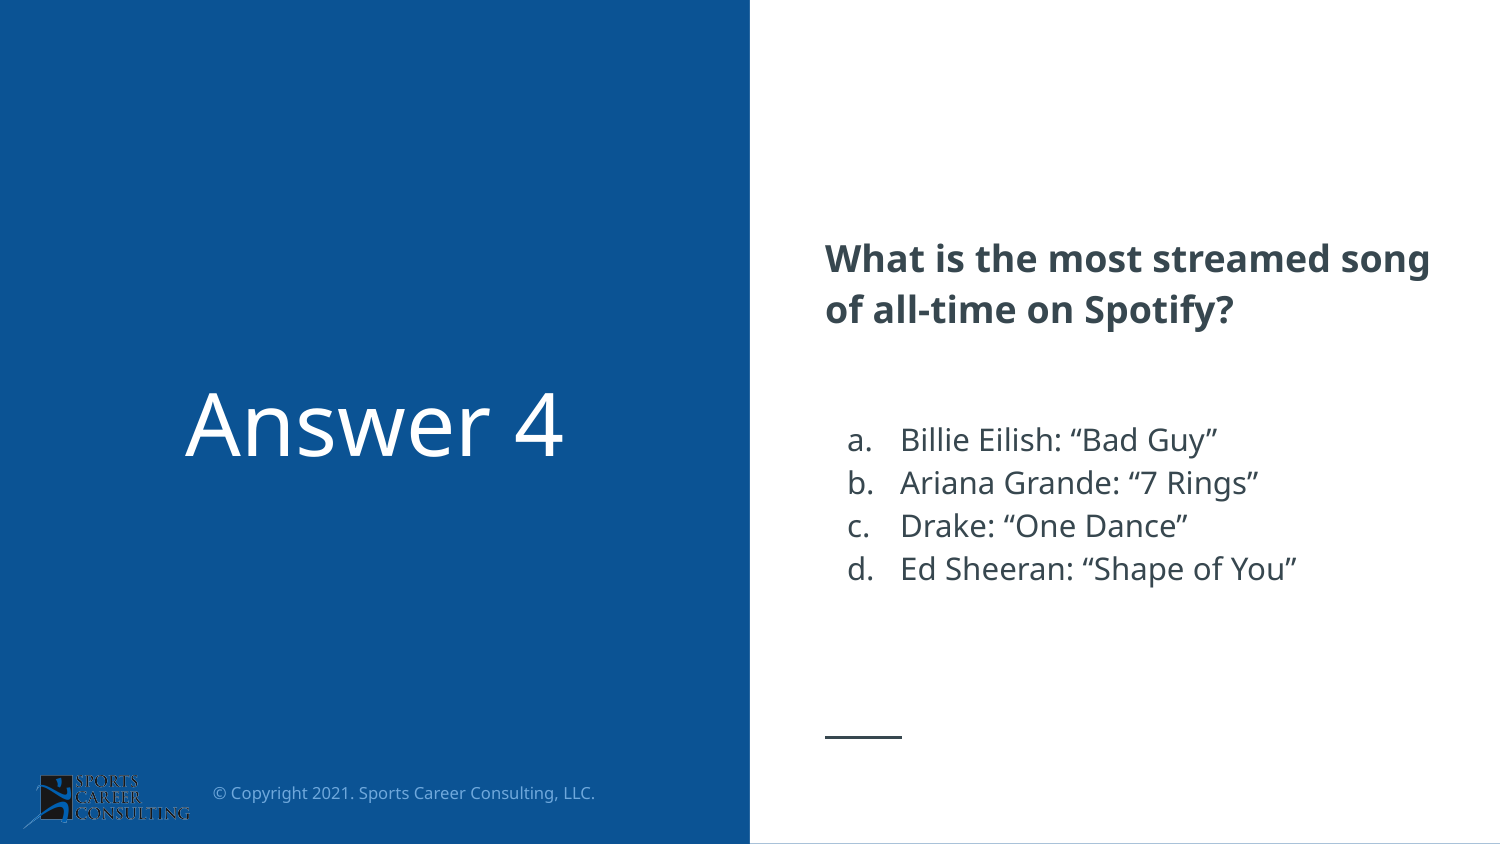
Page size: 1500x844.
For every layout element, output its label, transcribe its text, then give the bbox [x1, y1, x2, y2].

title Answer 4 [43, 298, 708, 546]
picture [22, 774, 190, 829]
list What is the most streamed song of all-time on Spotify? Billie Eilish: “Bad Guy” Ariana Grande: “7 Rings” Drake: “One Dance” Ed Sheeran: “Shape of You” [810, 118, 1455, 725]
text_box © Copyright 2021. Sports Career Consulting, LLC. [197, 767, 750, 838]
